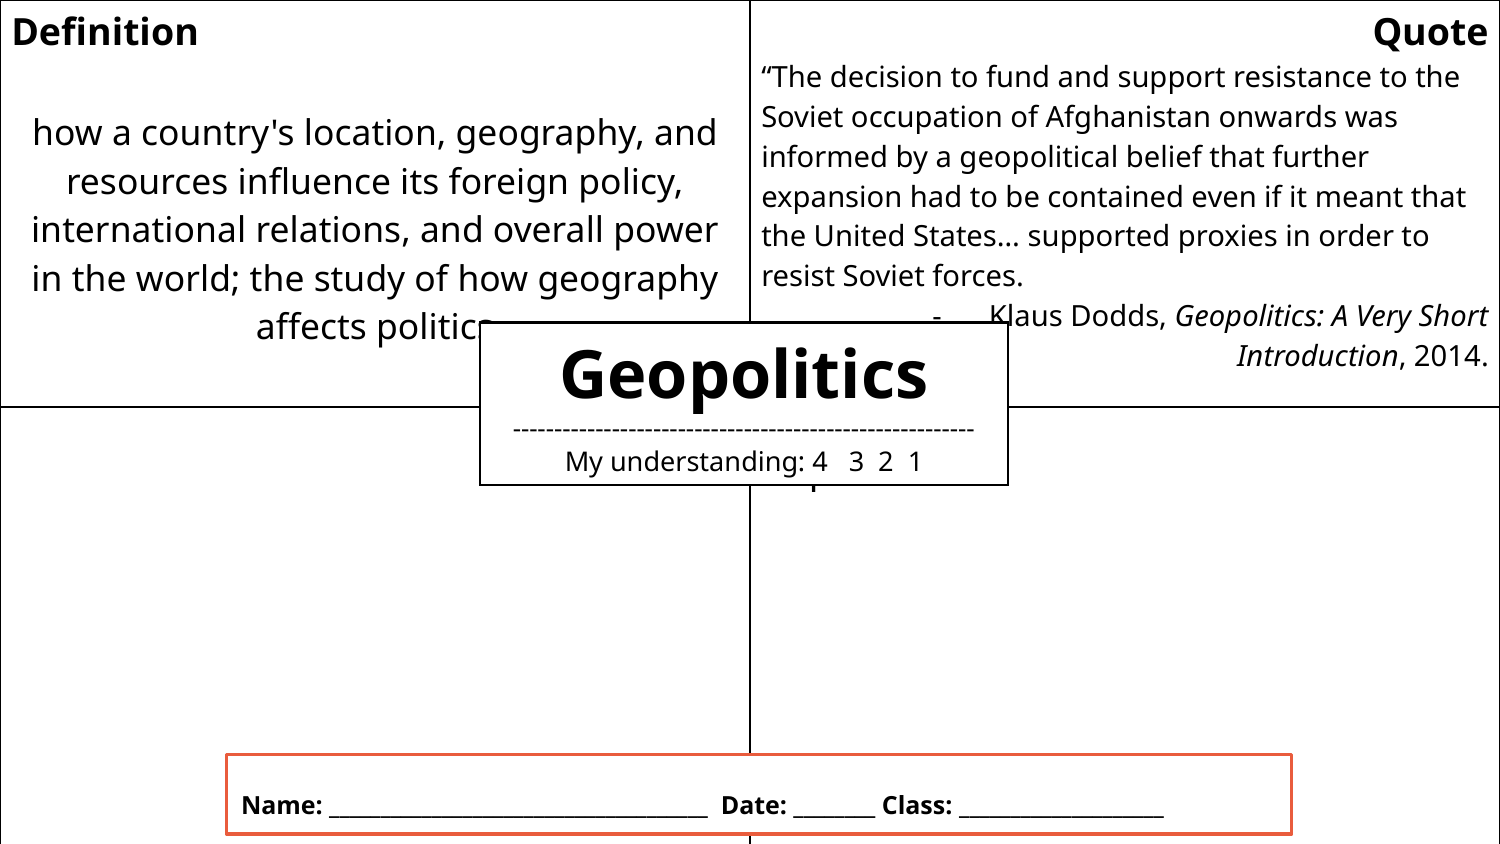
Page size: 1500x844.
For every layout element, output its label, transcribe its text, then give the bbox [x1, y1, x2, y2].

text_box Geopolitics -------------------------------------------------------- My understanding: 4 3 2 1 [480, 322, 1008, 486]
table_cell Illustration [1, 408, 749, 844]
table_header Definition how a country's location, geography, and resources influence its foreign policy, international relations, and overall power in the world; the study of how geography affects politics [1, 1, 749, 406]
text_box Name: _____________________________________ Date: ________ Class: ____________________ [226, 754, 1292, 834]
table_header Quote “The decision to fund and support resistance to the Soviet occupation of Afghanistan onwards was informed by a geopolitical belief that further expansion had to be contained even if it meant that the United States… supported proxies in order to resist Soviet forces. Klaus Dodds, Geopolitics: A Very Short Introduction, 2014. [751, 1, 1499, 406]
table_cell Imp Question [751, 408, 1499, 844]
